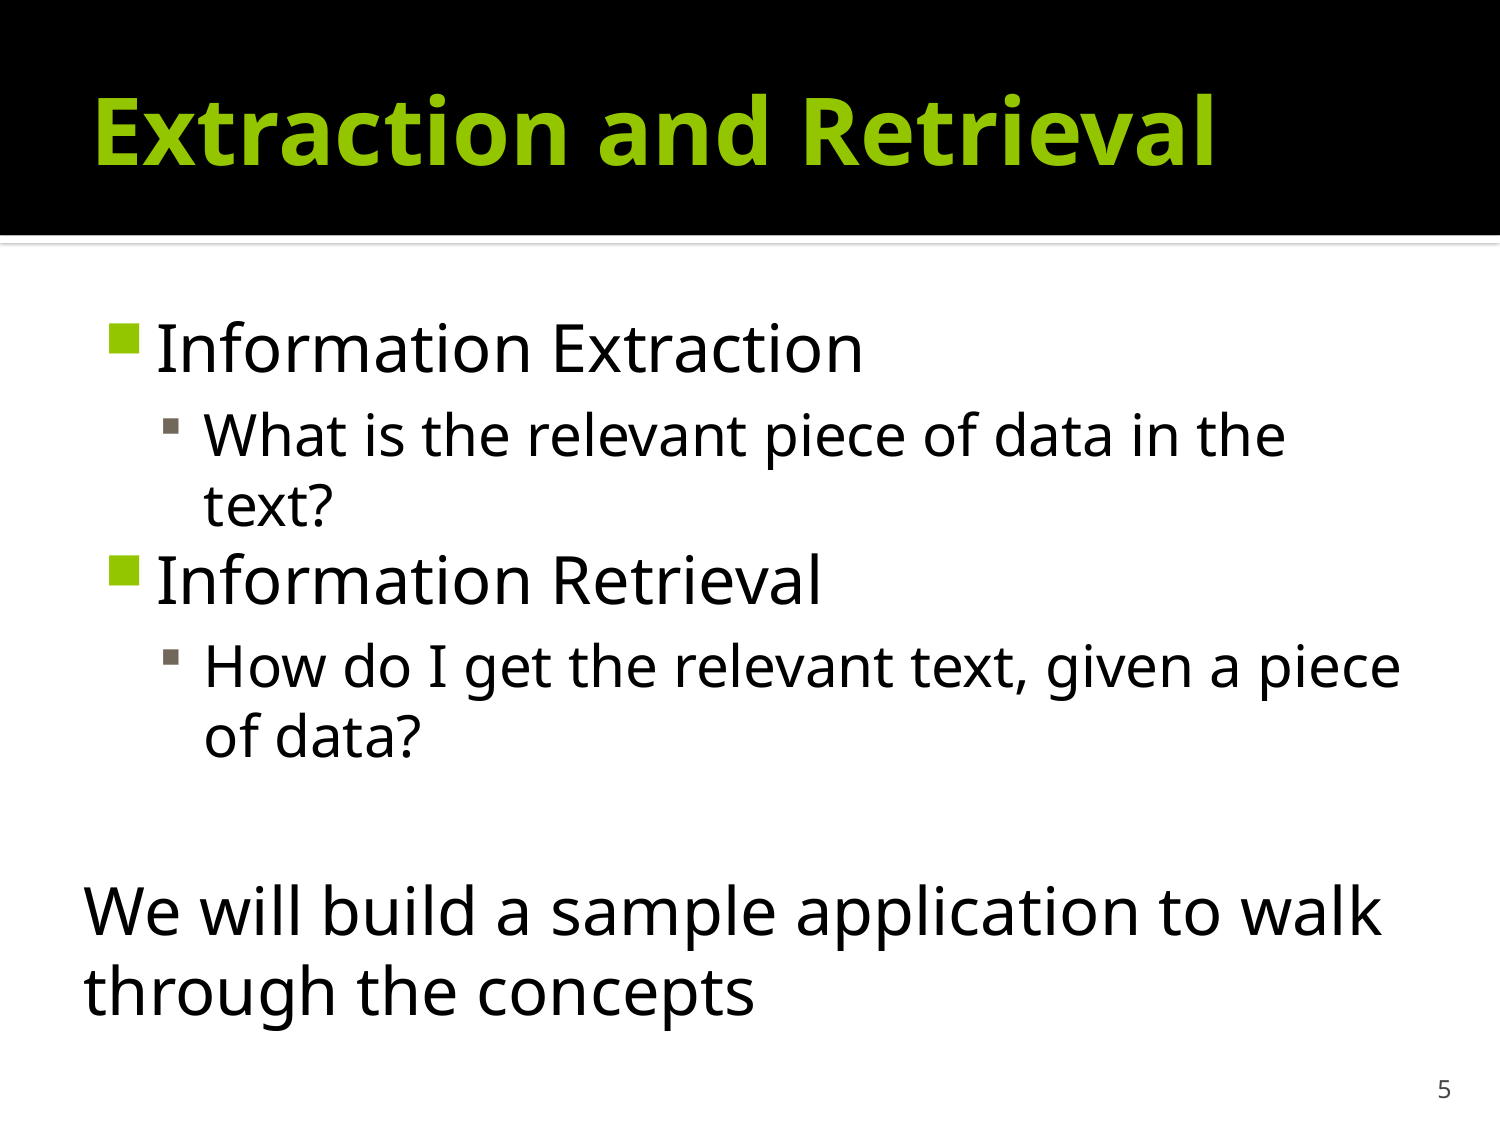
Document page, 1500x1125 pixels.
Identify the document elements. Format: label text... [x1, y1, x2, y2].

list Information Extraction What is the relevant piece of data in the text? Information Retrieval How do I get the relevant text, given a piece of data? We will build a sample application to walk through the concepts [75, 291, 1425, 1050]
slide_number 5 [1345, 1062, 1467, 1108]
title Extraction and Retrieval [75, 25, 1425, 231]
